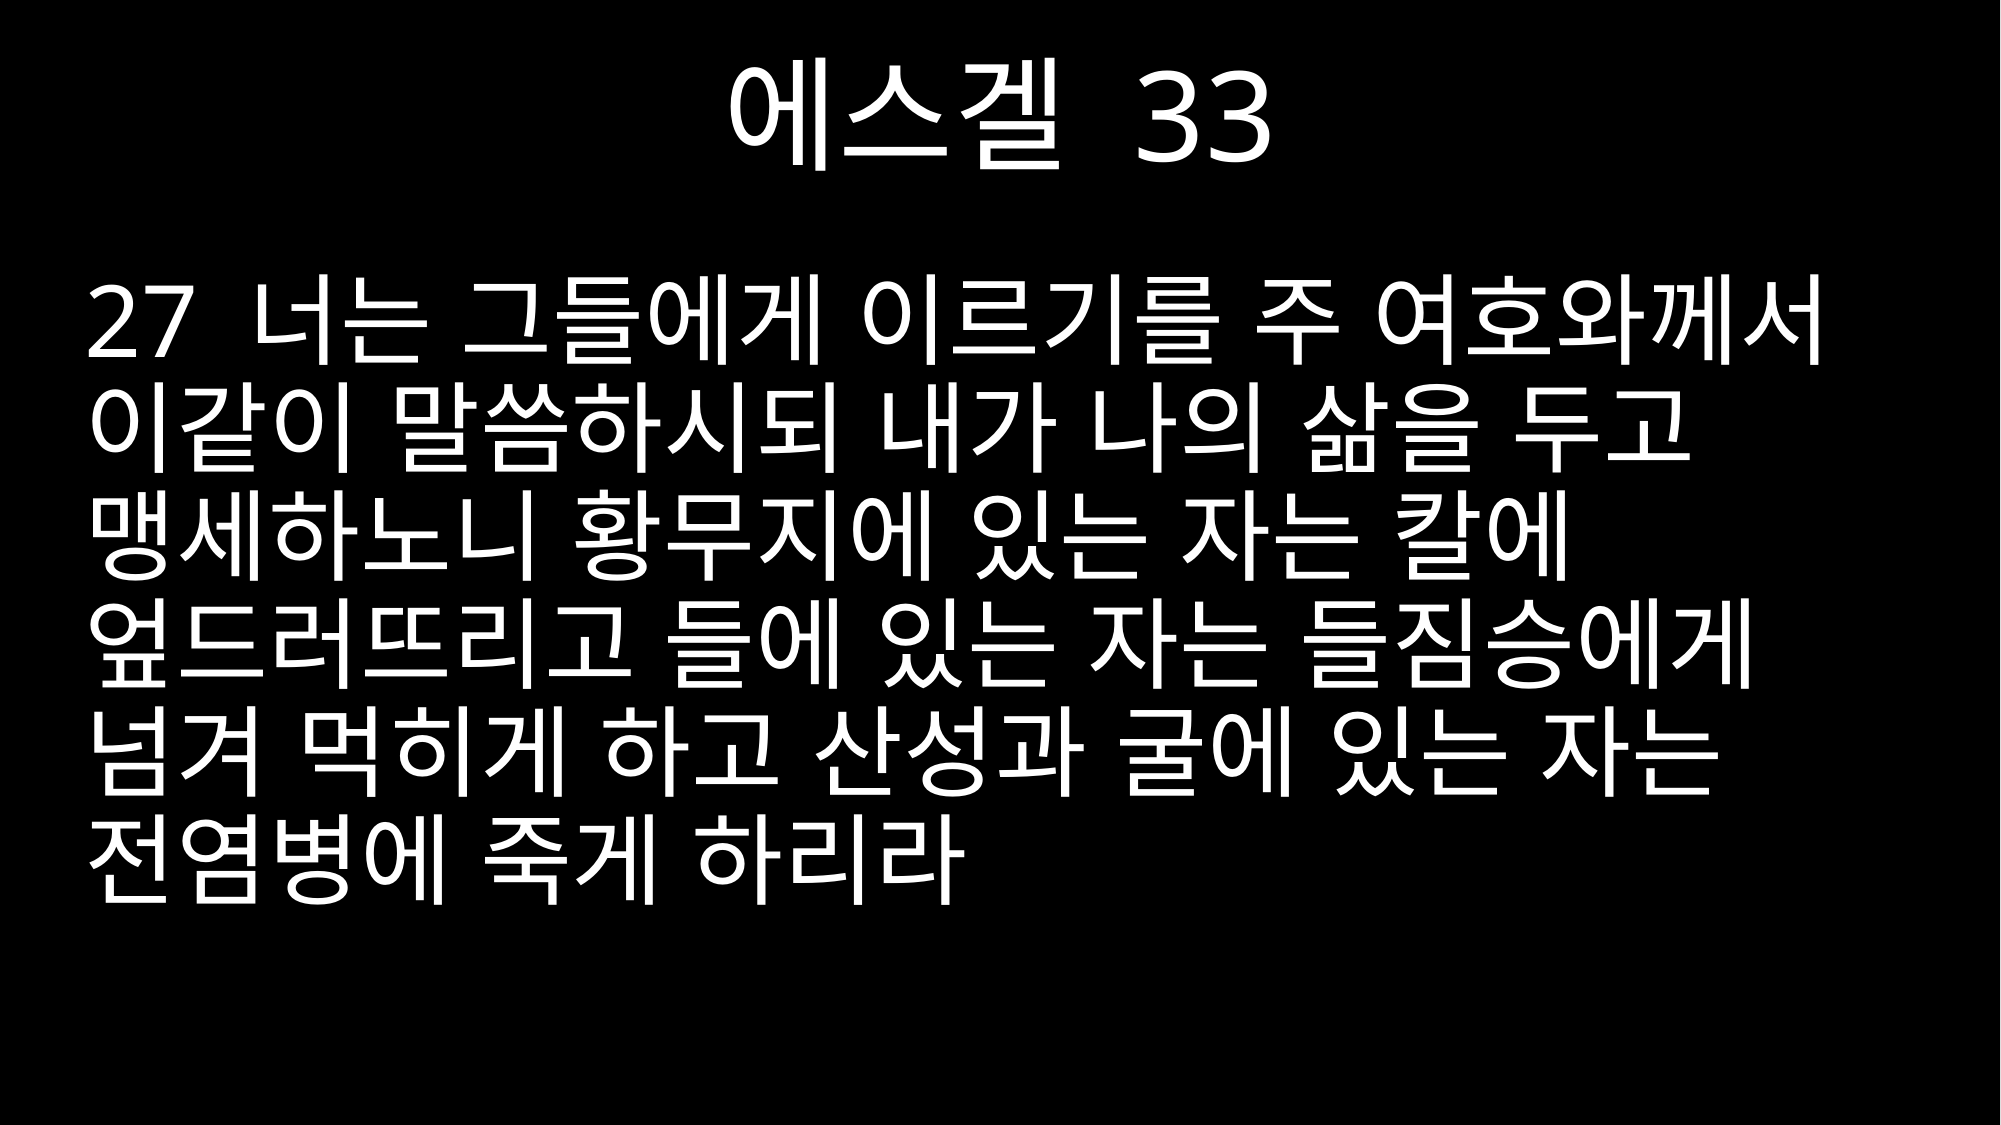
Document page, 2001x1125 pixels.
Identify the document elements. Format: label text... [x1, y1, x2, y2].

picture [0, 0, 2001, 1125]
list 27 너는 그들에게 이르기를 주 여호와께서 이같이 말씀하시되 내가 나의 삶을 두고 맹세하노니 황무지에 있는 자는 칼에 엎드러뜨리고 들에 있는 자는 들짐승에게 넘겨 먹히게 하고 산성과 굴에 있는 자는 전염병에 죽게 하리라 [69, 263, 1953, 423]
footer 에스겔 33 [0, 32, 2000, 192]
